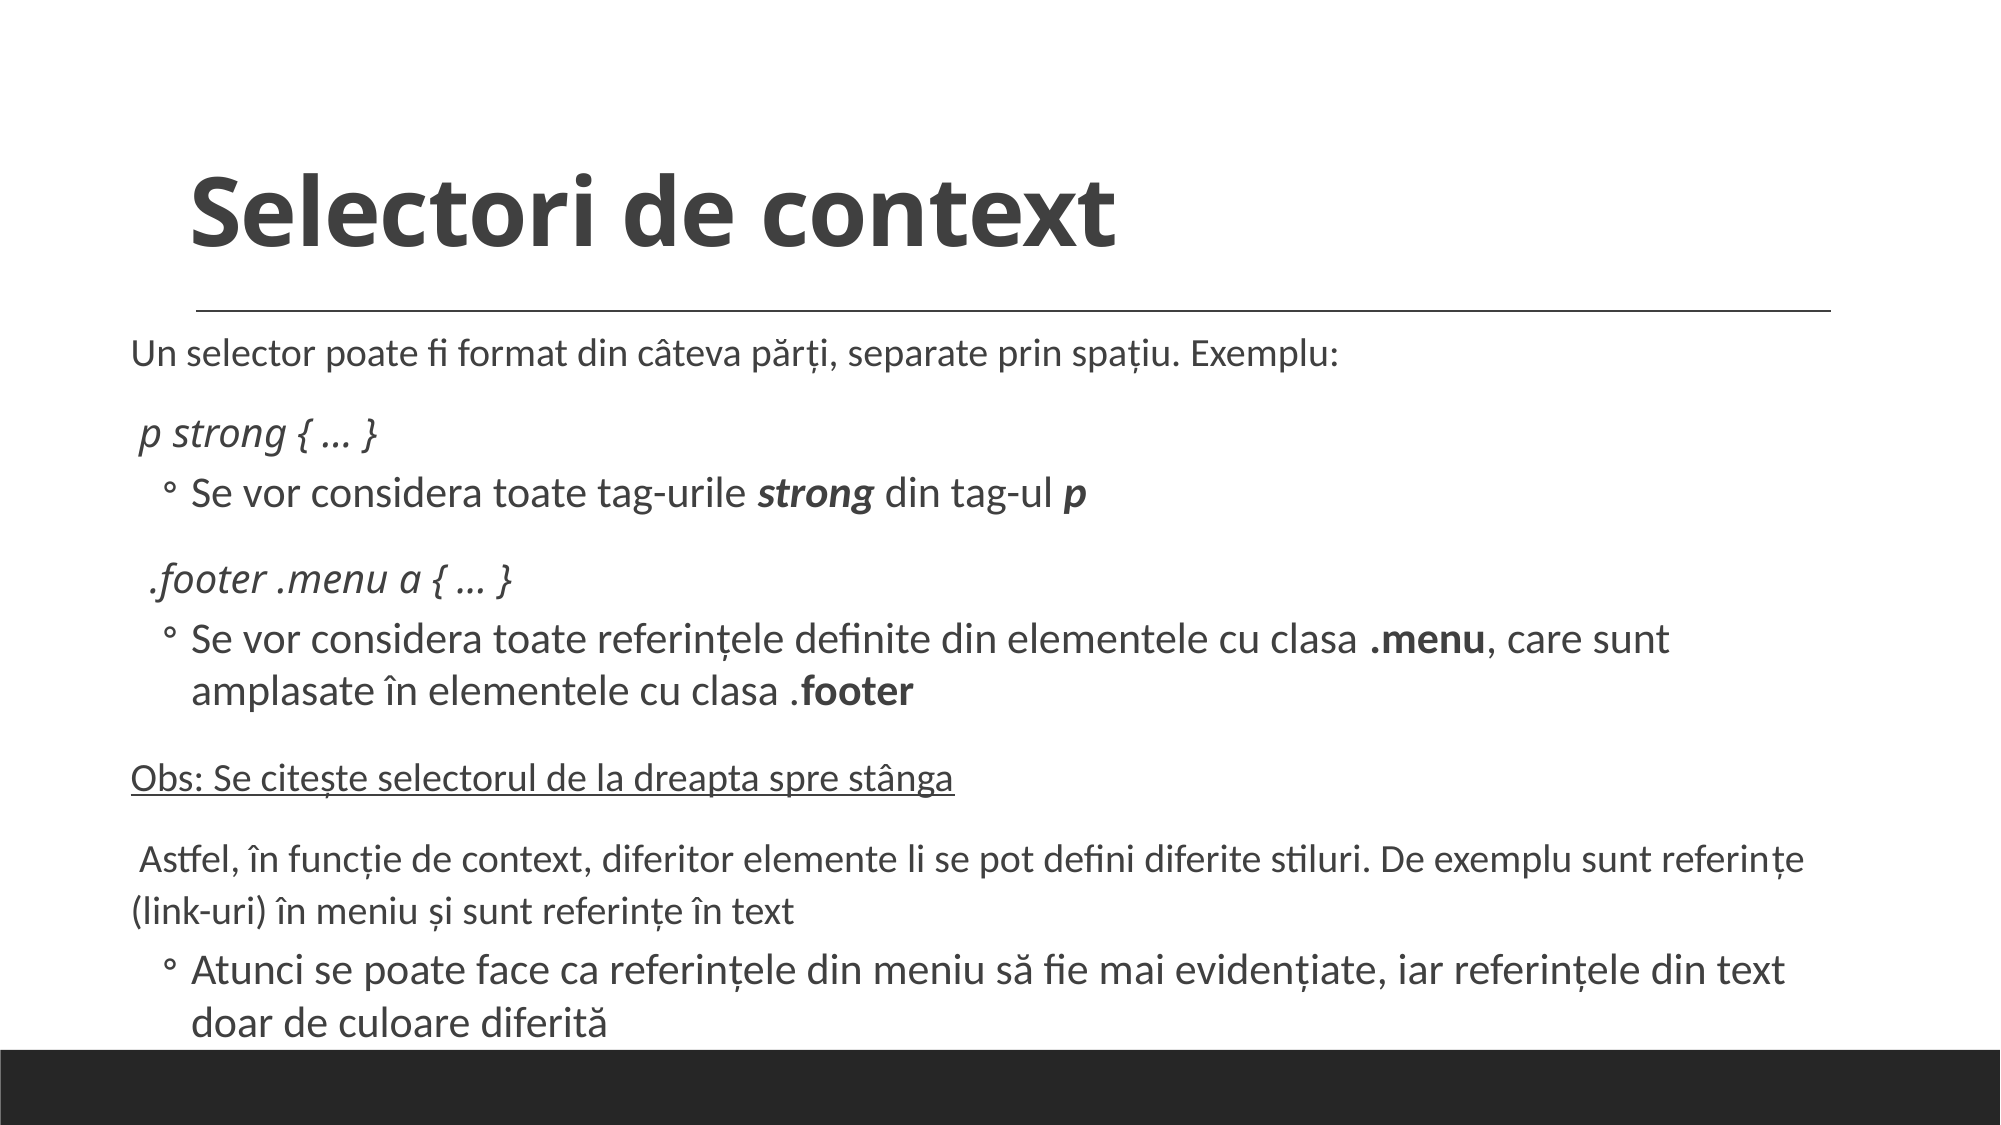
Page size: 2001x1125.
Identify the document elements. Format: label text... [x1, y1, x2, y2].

list Un selector poate fi format din câteva părţi, separate prin spaţiu. Exemplu: p strong { ... } Se vor considera toate tag-urile strong din tag-ul p .footer .menu a { ... } Se vor considera toate referinţele definite din elementele cu clasa .menu, care sunt amplasate în elementele cu clasa .footer Obs: Se citeşte selectorul de la dreapta spre stânga Astfel, în funcţie de context, diferitor elemente li se pot defini diferite stiluri. De exemplu sunt referinţe (link-uri) în meniu şi sunt referinţe în text Atunci se poate face ca referinţele din meniu să fie mai evidenţiate, iar referinţele din text doar de culoare diferită [130, 314, 1834, 1060]
title Selectori de context [174, 46, 1638, 275]
